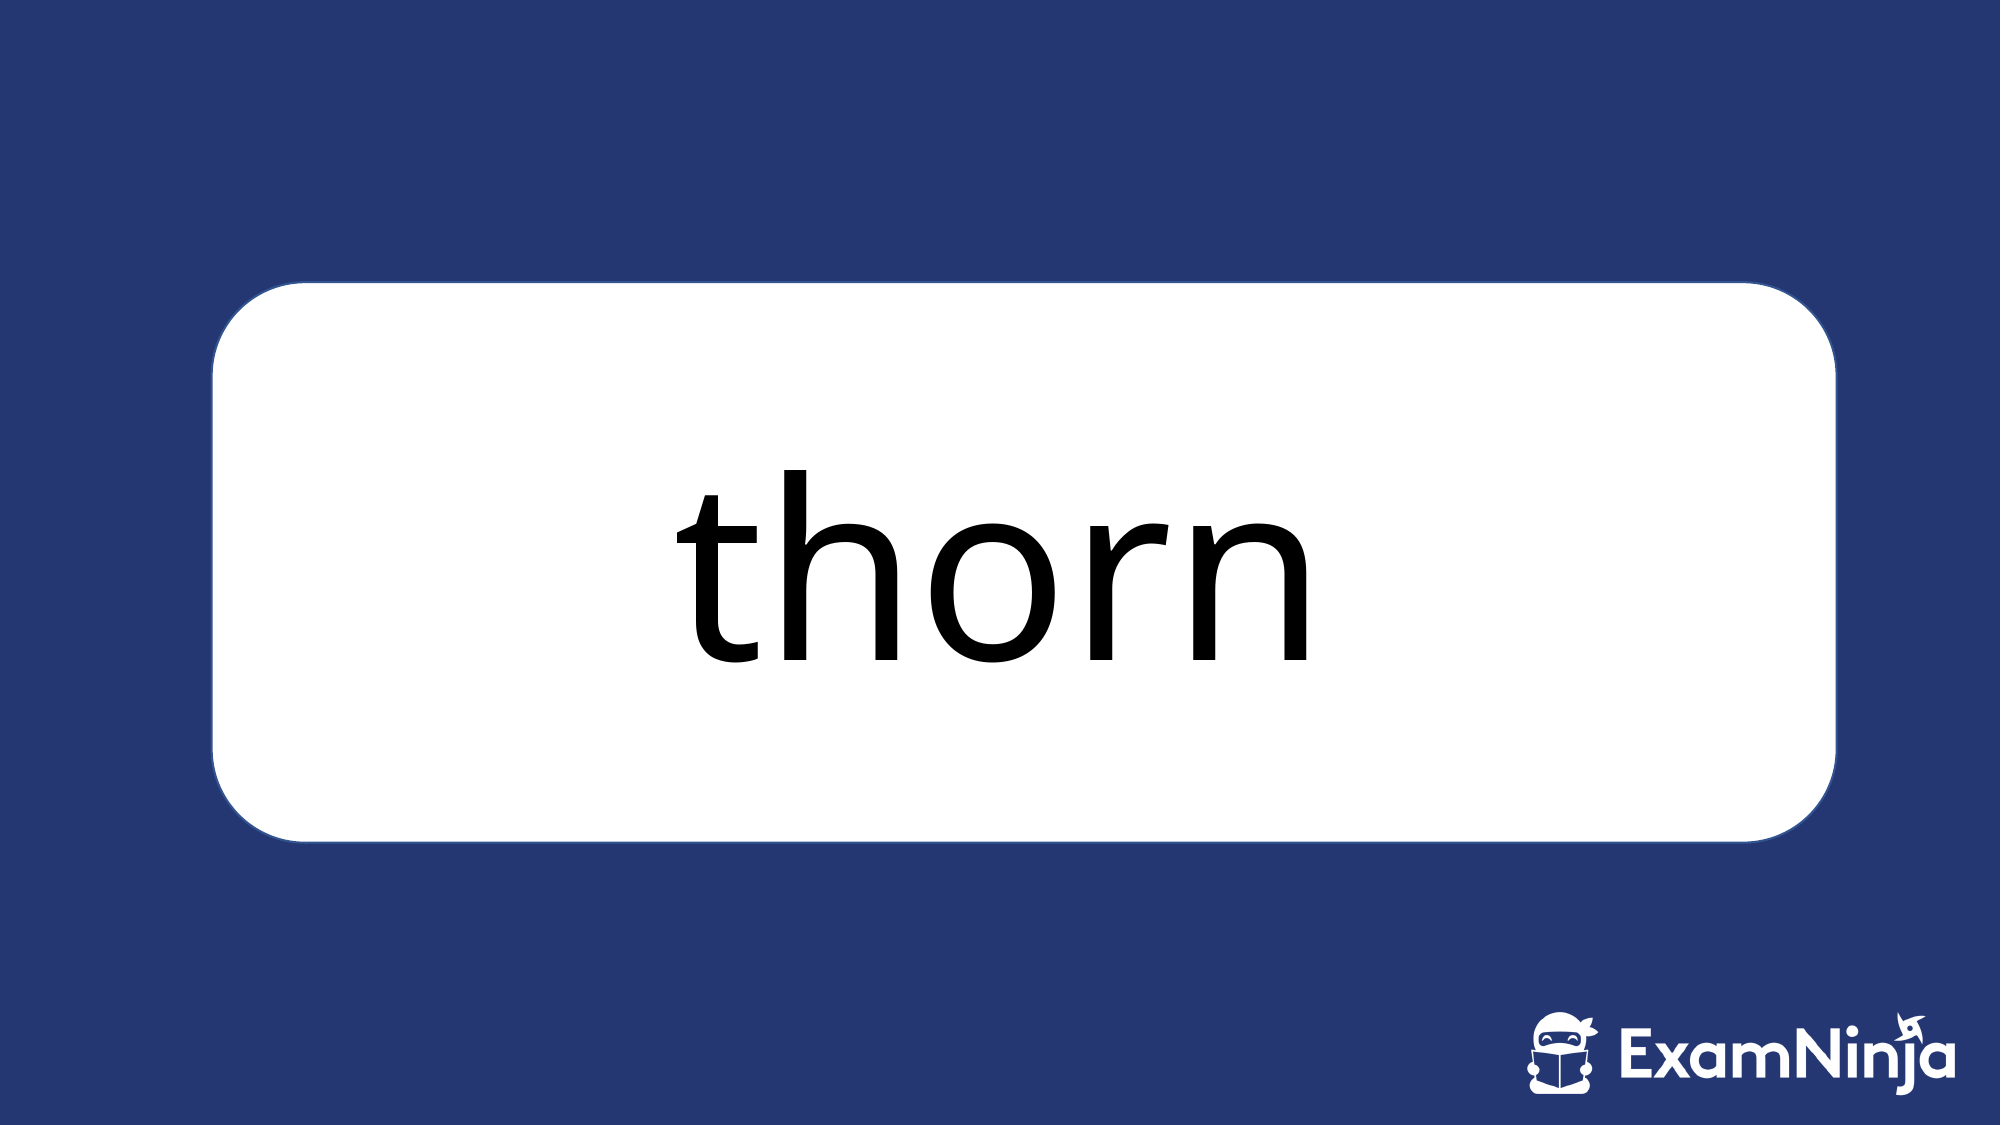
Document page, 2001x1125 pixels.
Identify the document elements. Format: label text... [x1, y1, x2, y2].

picture [1501, 1003, 1979, 1102]
text_box [210, 281, 1838, 403]
text_box [210, 719, 1838, 844]
text_box thorn [143, 403, 1857, 719]
